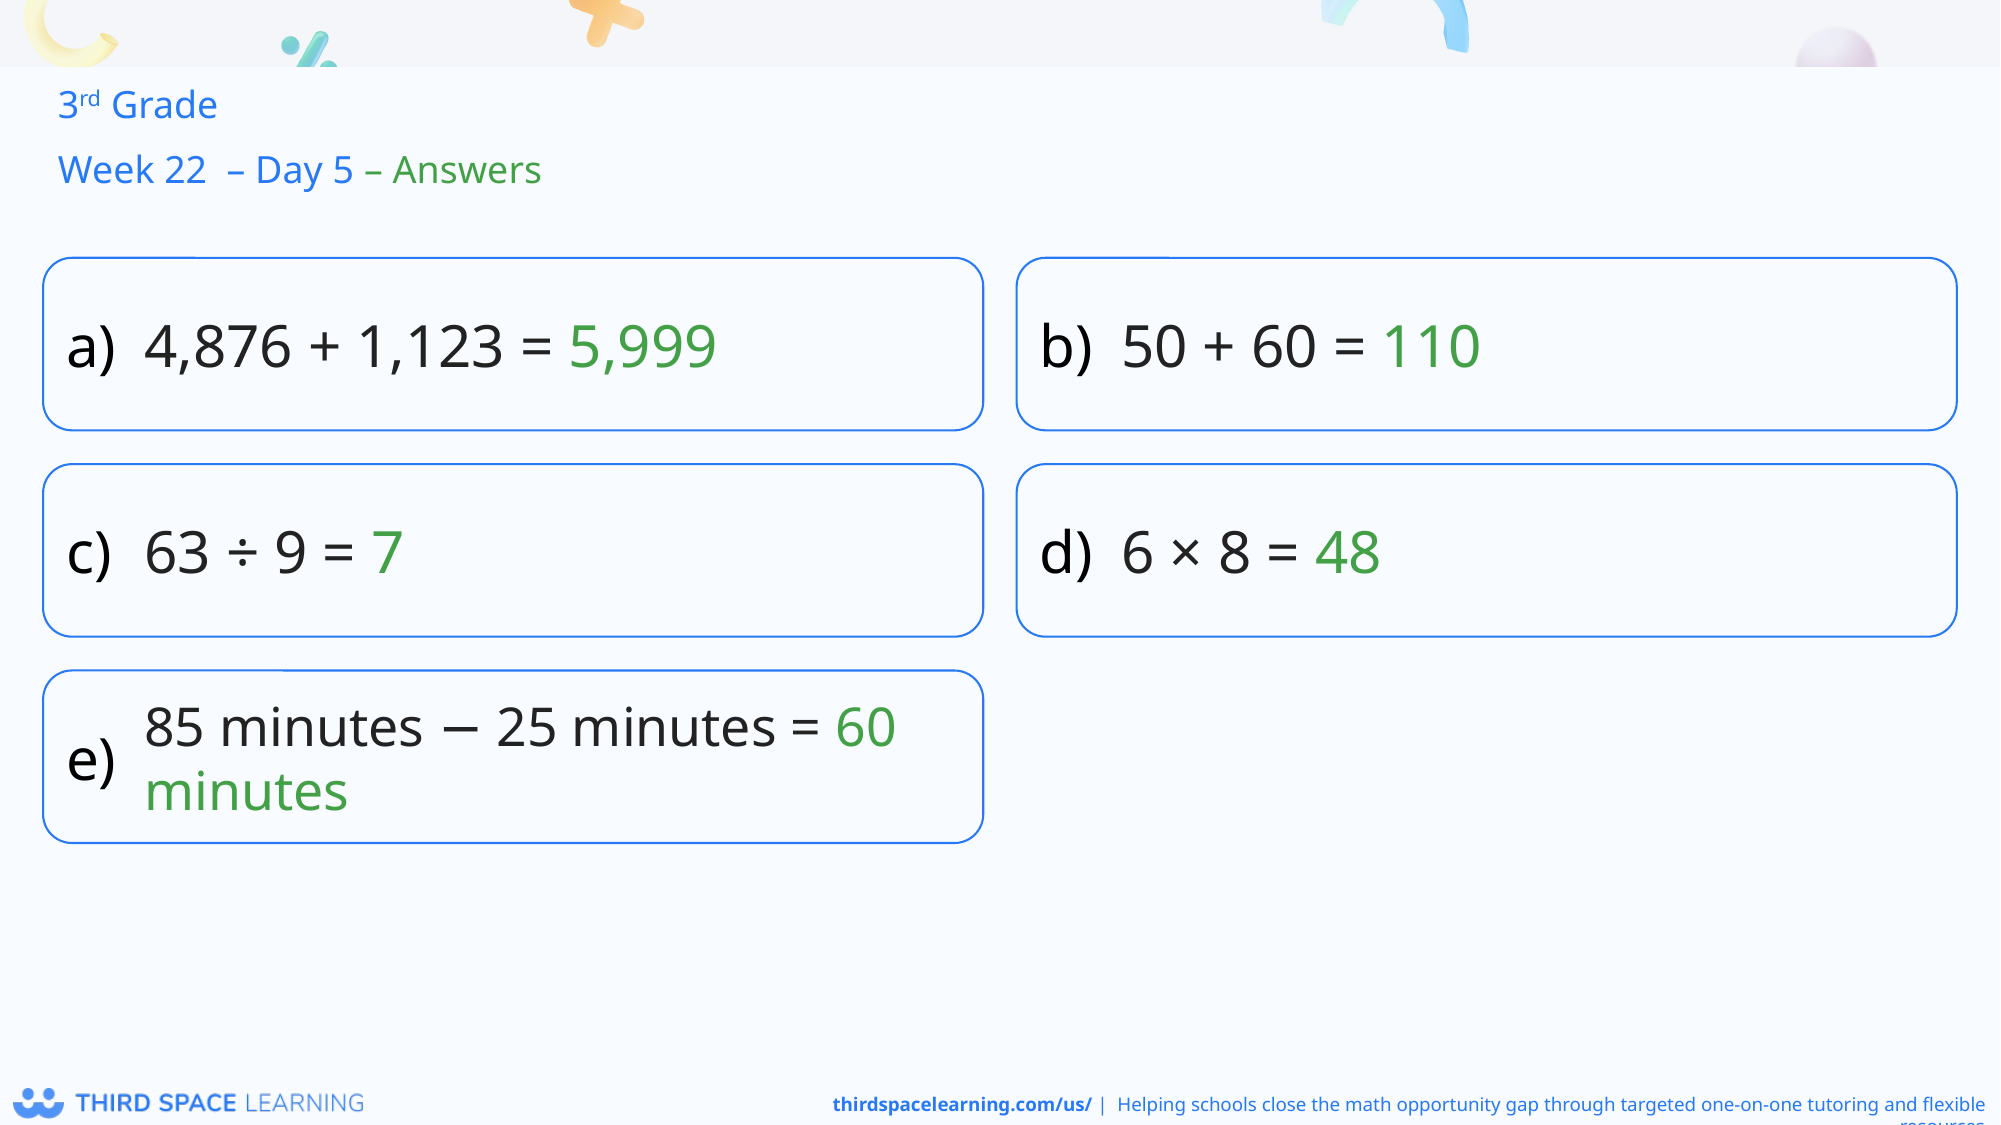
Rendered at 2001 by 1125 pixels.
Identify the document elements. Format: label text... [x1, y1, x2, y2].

list 4,876 + 1,123 = 5,999 [129, 272, 962, 416]
text_box 3rd Grade Week 22 – Day 5 – Answers [43, 73, 705, 212]
list 85 minutes − 25 minutes = 60 minutes [129, 684, 962, 829]
list 6 × 8 = 48 [1106, 478, 1939, 623]
list 63 ÷ 9 = 7 [129, 478, 962, 623]
picture [0, 0, 2000, 67]
picture [13, 1088, 365, 1119]
list 50 + 60 = 110 [1106, 272, 1939, 416]
